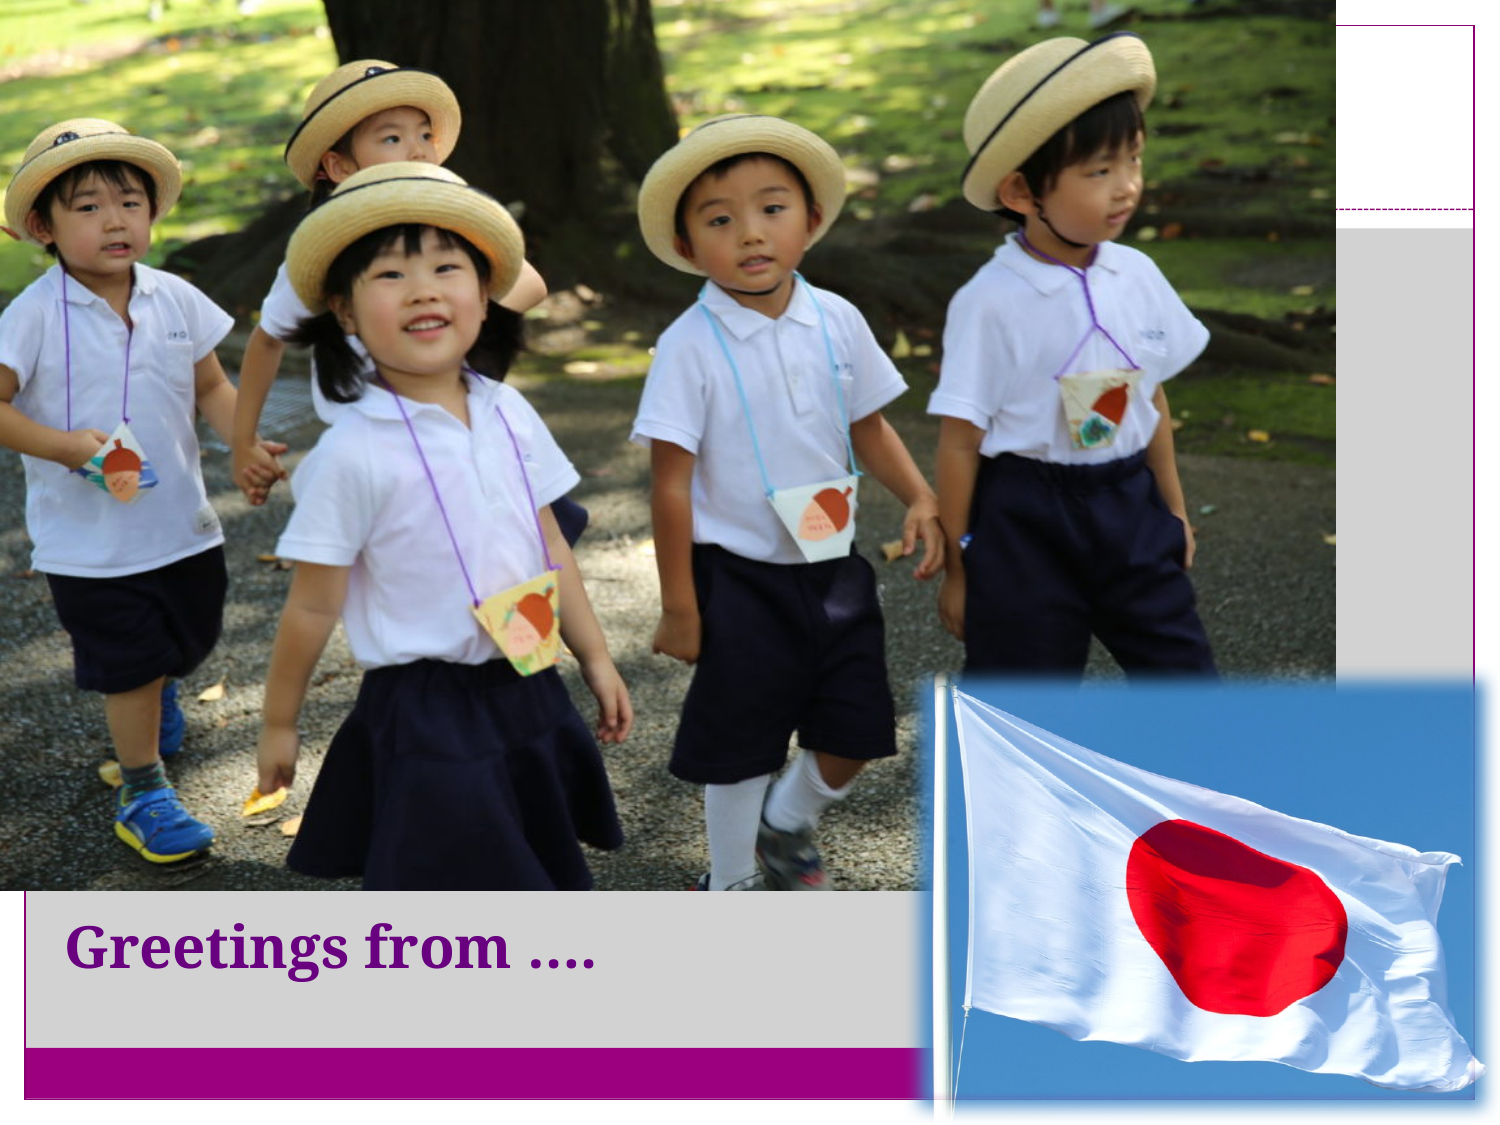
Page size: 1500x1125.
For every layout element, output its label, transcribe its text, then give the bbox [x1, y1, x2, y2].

picture [0, 0, 1500, 1125]
list Greetings from …. [49, 902, 895, 1001]
